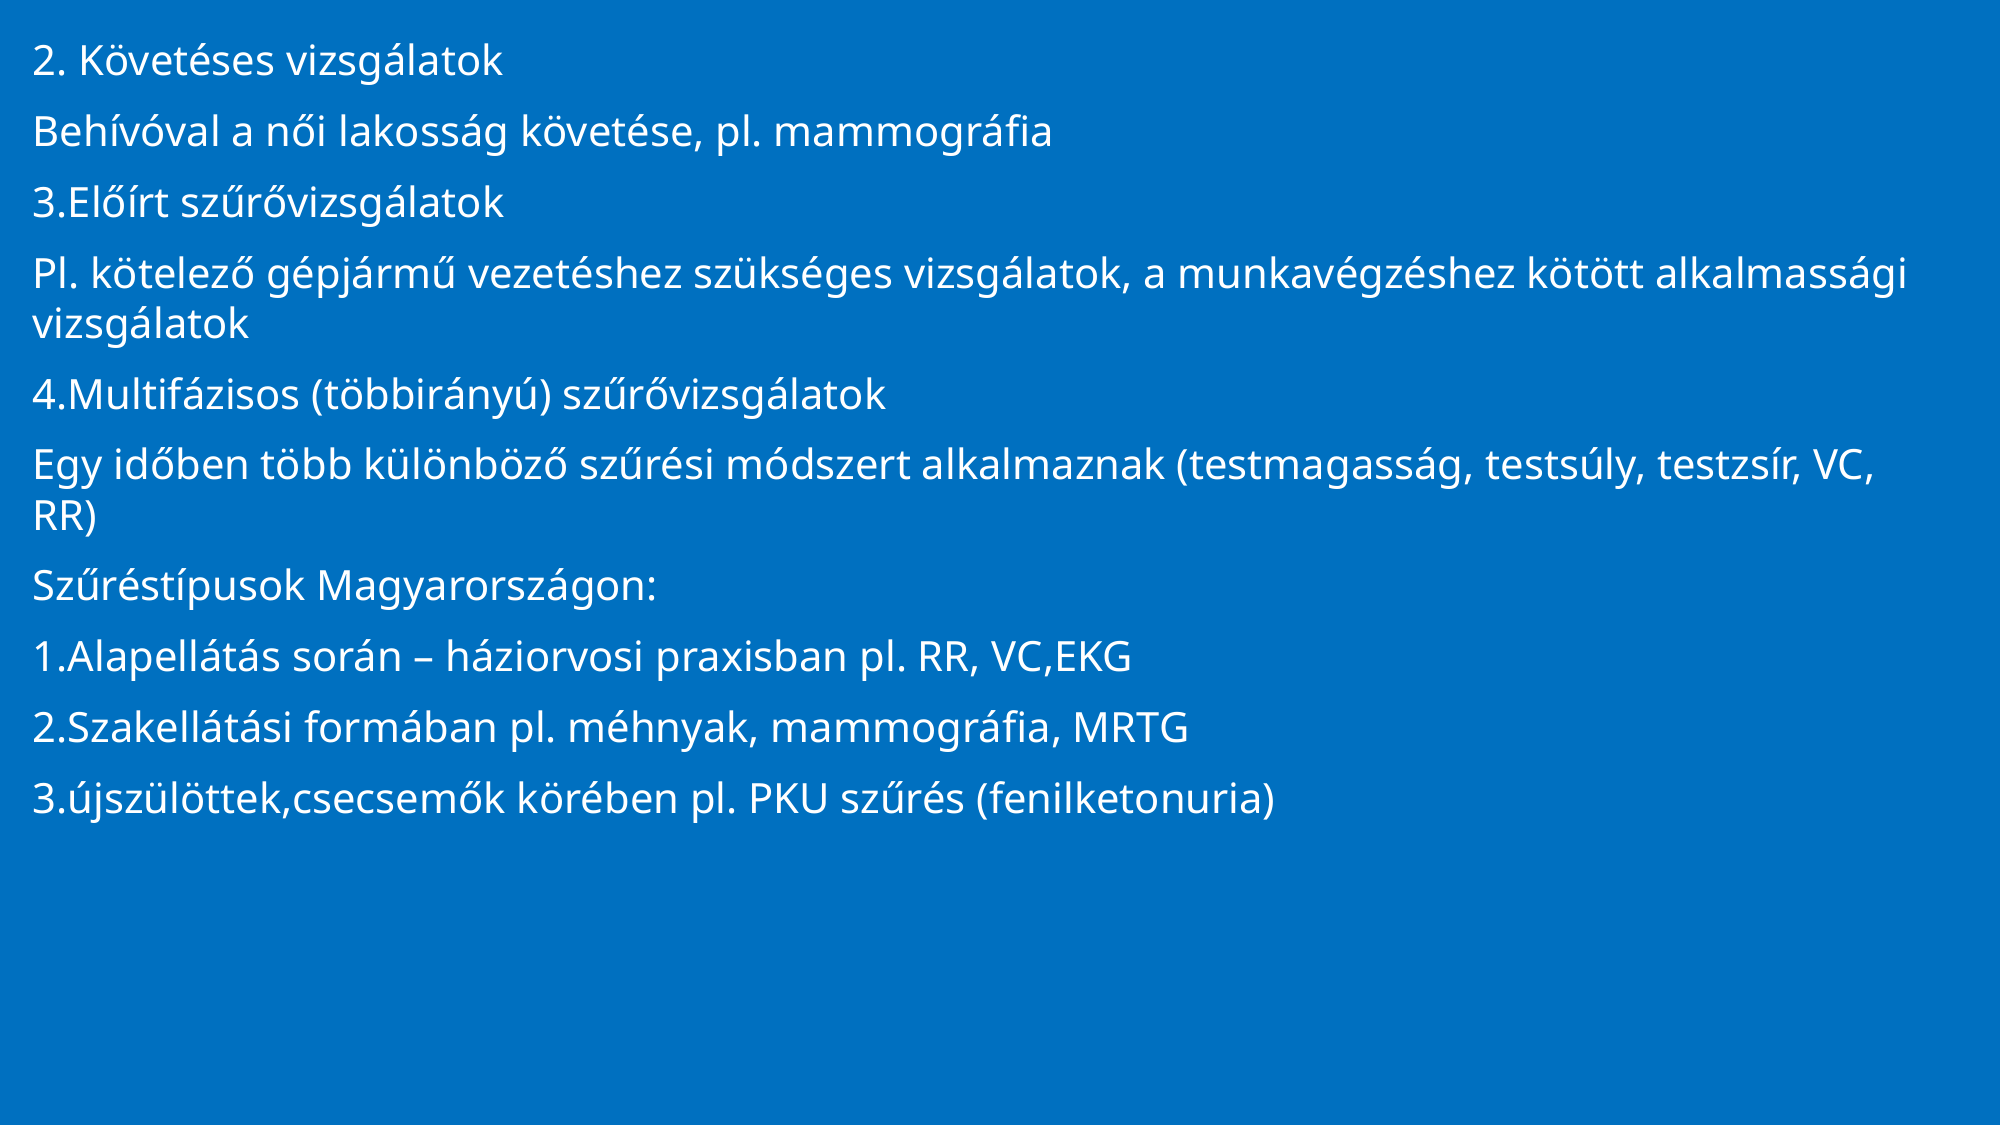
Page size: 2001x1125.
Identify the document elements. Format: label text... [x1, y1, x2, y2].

list 2. Követéses vizsgálatok Behívóval a női lakosság követése, pl. mammográfia 3.Előírt szűrővizsgálatok Pl. kötelező gépjármű vezetéshez szükséges vizsgálatok, a munkavégzéshez kötött alkalmassági vizsgálatok 4.Multifázisos (többirányú) szűrővizsgálatok Egy időben több különböző szűrési módszert alkalmaznak (testmagasság, testsúly, testzsír, VC, RR) Szűréstípusok Magyarországon: 1.Alapellátás során – háziorvosi praxisban pl. RR, VC,EKG 2.Szakellátási formában pl. méhnyak, mammográfia, MRTG 3.újszülöttek,csecsemők körében pl. PKU szűrés (fenilketonuria) [17, 26, 1955, 1099]
